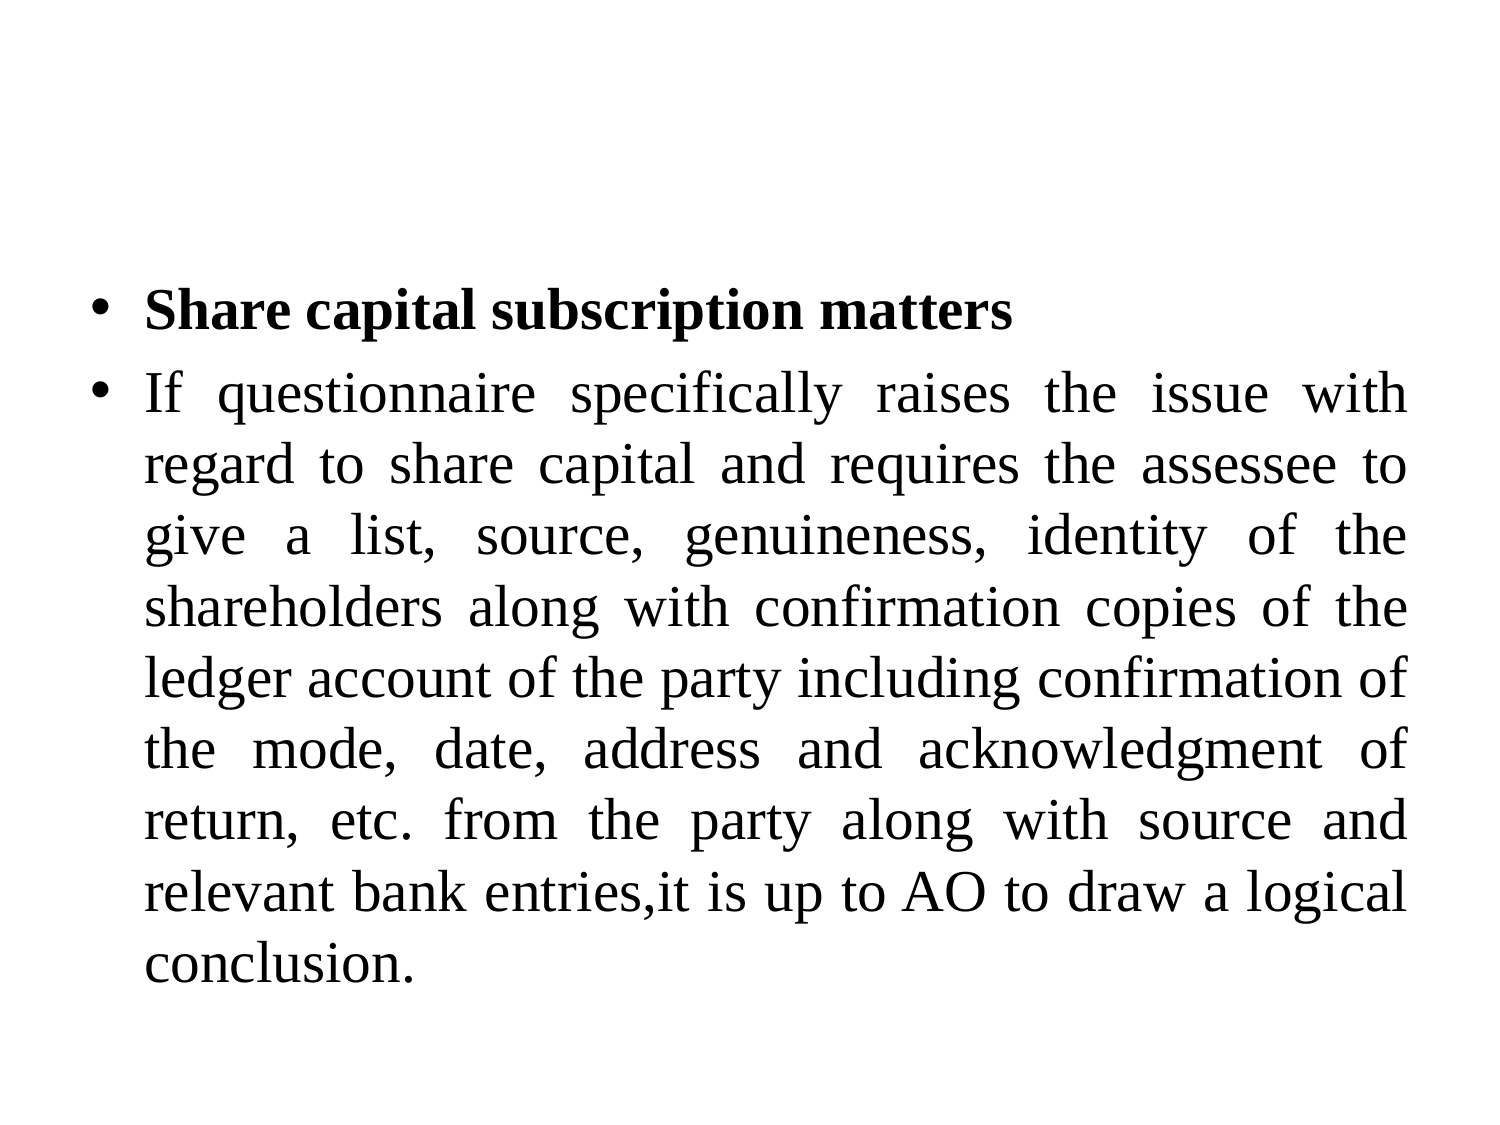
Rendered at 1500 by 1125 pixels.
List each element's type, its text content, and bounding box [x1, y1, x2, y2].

list Share capital subscription matters If questionnaire specifically raises the issue with regard to share capital and requires the assessee to give a list, source, genuineness, identity of the shareholders along with confirmation copies of the ledger account of the party including confirmation of the mode, date, address and acknowledgment of return, etc. from the party along with source and relevant bank entries,it is up to AO to draw a logical conclusion. [75, 262, 1425, 1005]
